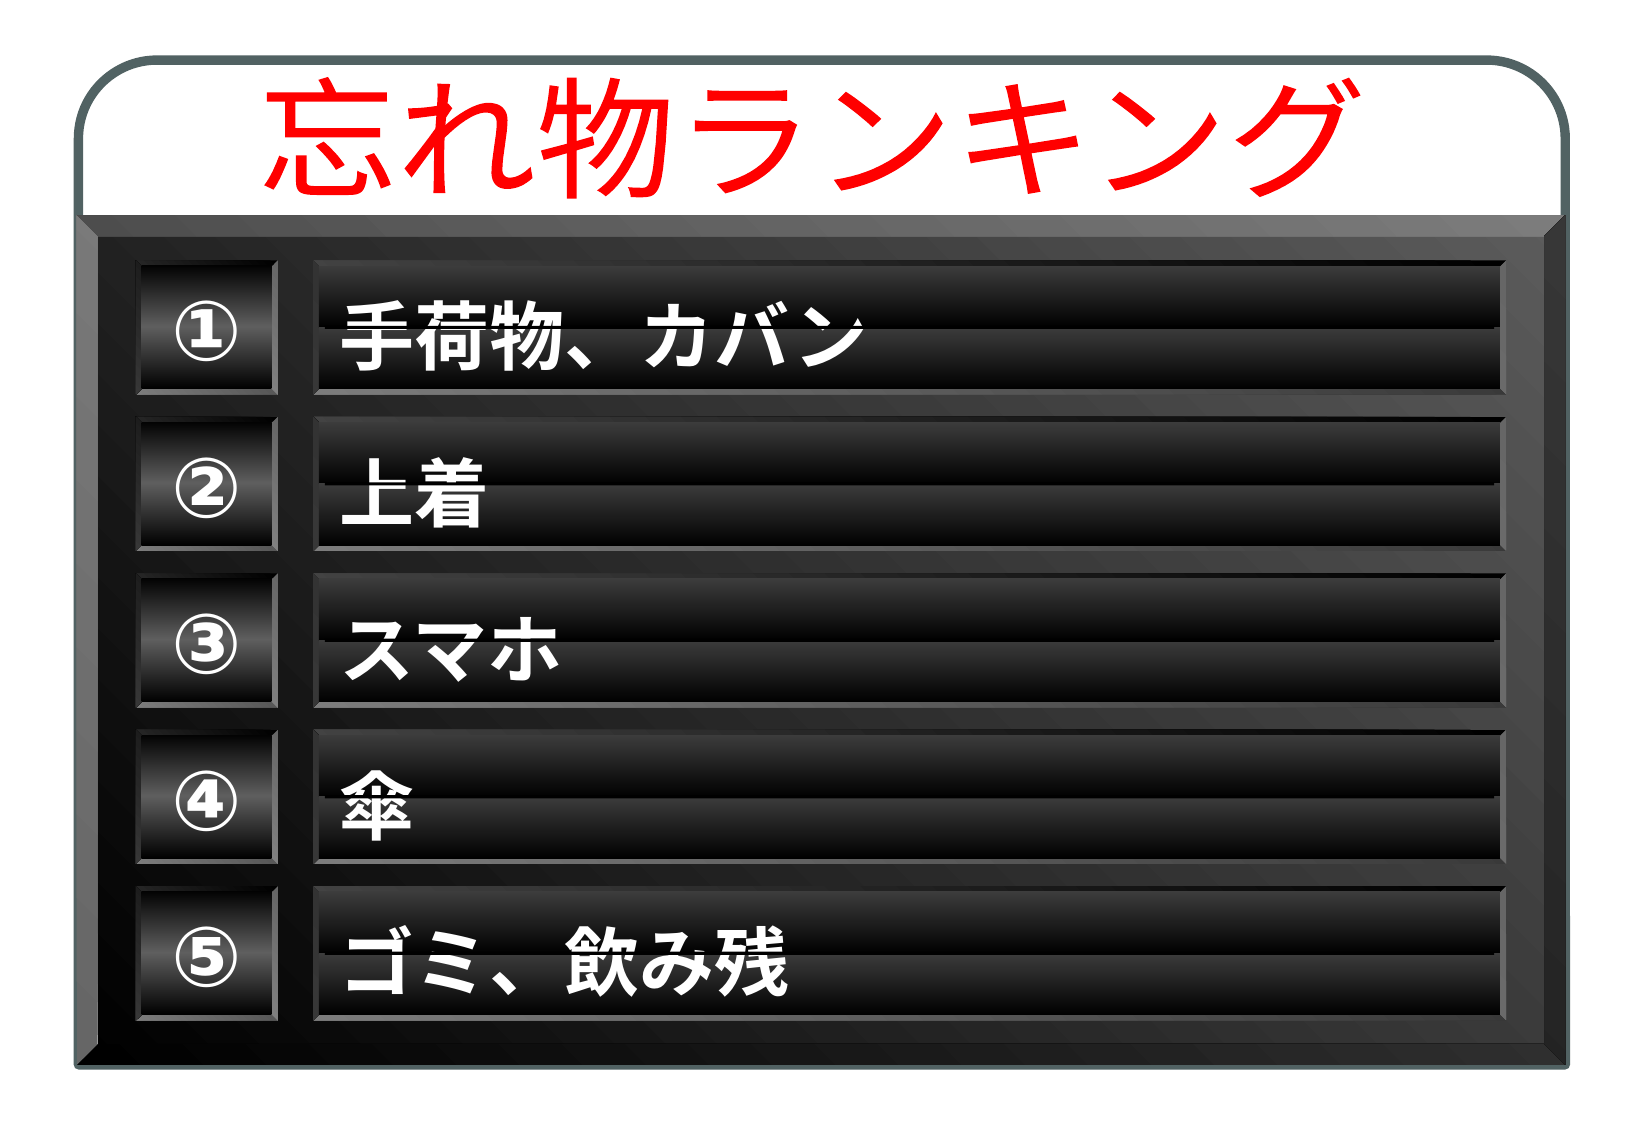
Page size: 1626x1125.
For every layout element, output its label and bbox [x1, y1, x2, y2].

text_box [76, 215, 1566, 1066]
text_box [76, 57, 1568, 215]
